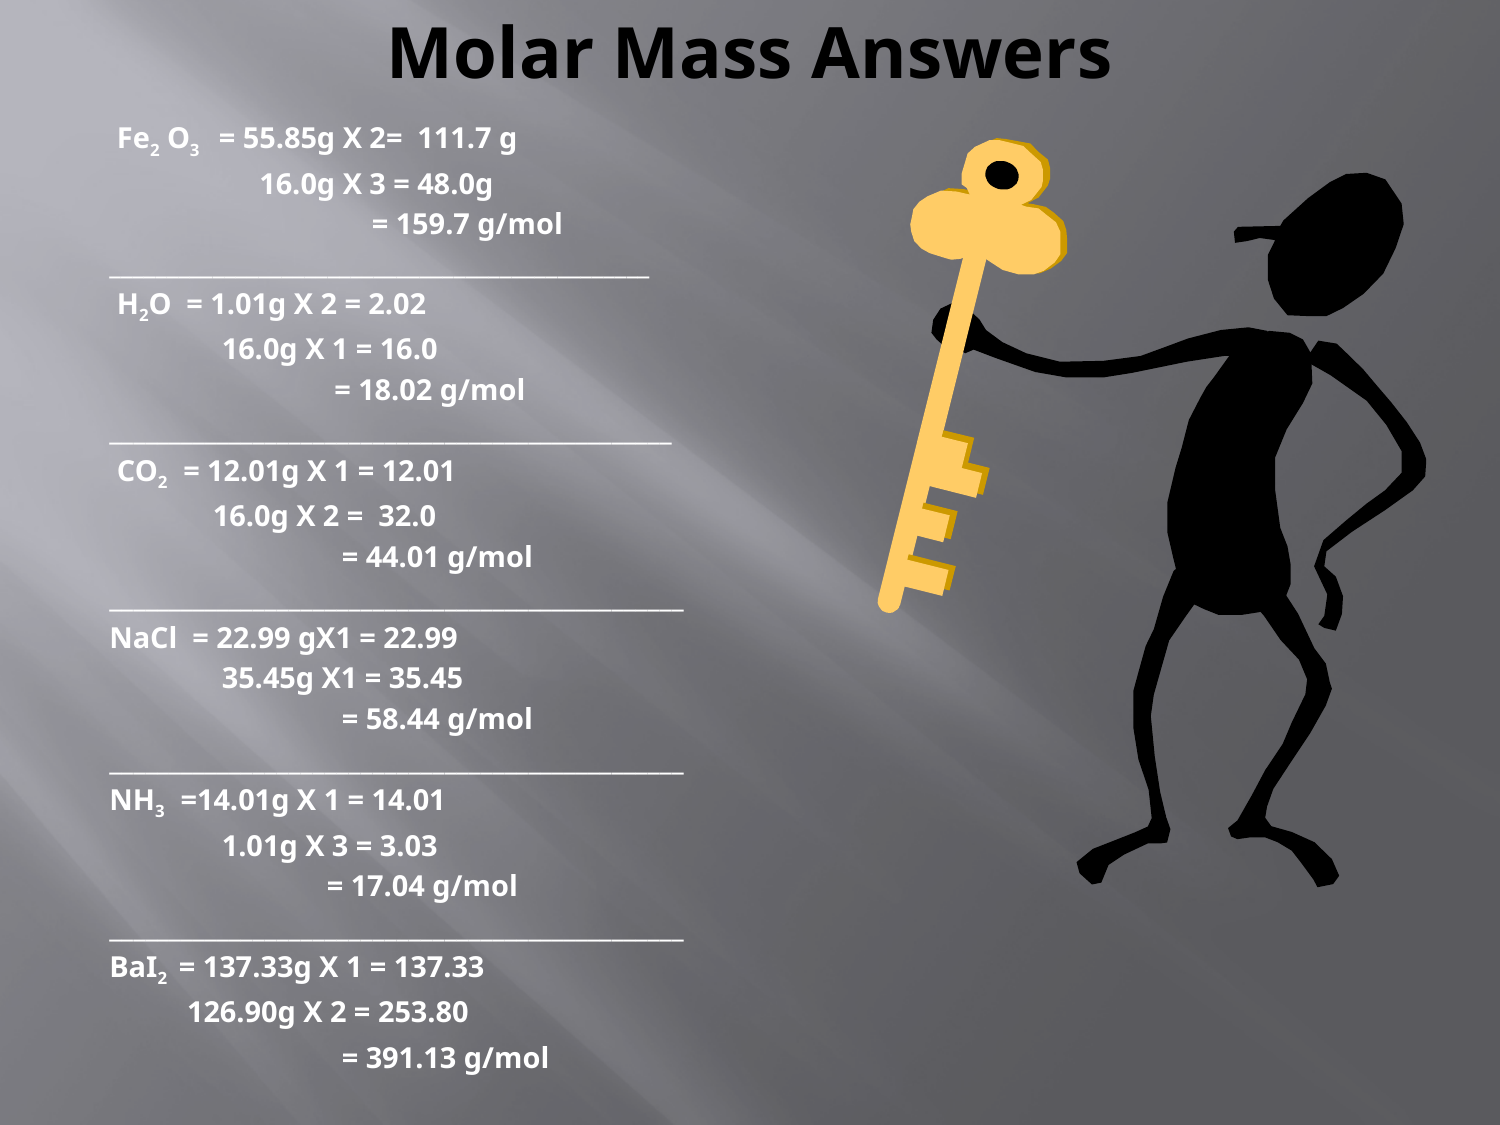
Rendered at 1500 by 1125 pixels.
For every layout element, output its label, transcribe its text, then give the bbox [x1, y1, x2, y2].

list Fe2 O3 = 55.85g X 2= 111.7 g 16.0g X 3 = 48.0g = 159.7 g/mol _______________________________________________ H2O = 1.01g X 2 = 2.02 16.0g X 1 = 16.0 = 18.02 g/mol _______________________________________________ CO2 = 12.01g X 1 = 12.01 16.0g X 2 = 32.0 = 44.01 g/mol ________________________________________________ NaCl = 22.99 gX1 = 22.99 35.45g X1 = 35.45 = 58.44 g/mol ________________________________________________ NH3 =14.01g X 1 = 14.01 1.01g X 3 = 3.03 = 17.04 g/mol ________________________________________________ BaI2 = 137.33g X 1 = 137.33 126.90g X 2 = 253.80 = 391.13 g/mol [75, 112, 1425, 1100]
picture [874, 137, 1427, 888]
title Molar Mass Answers [75, 0, 1425, 100]
